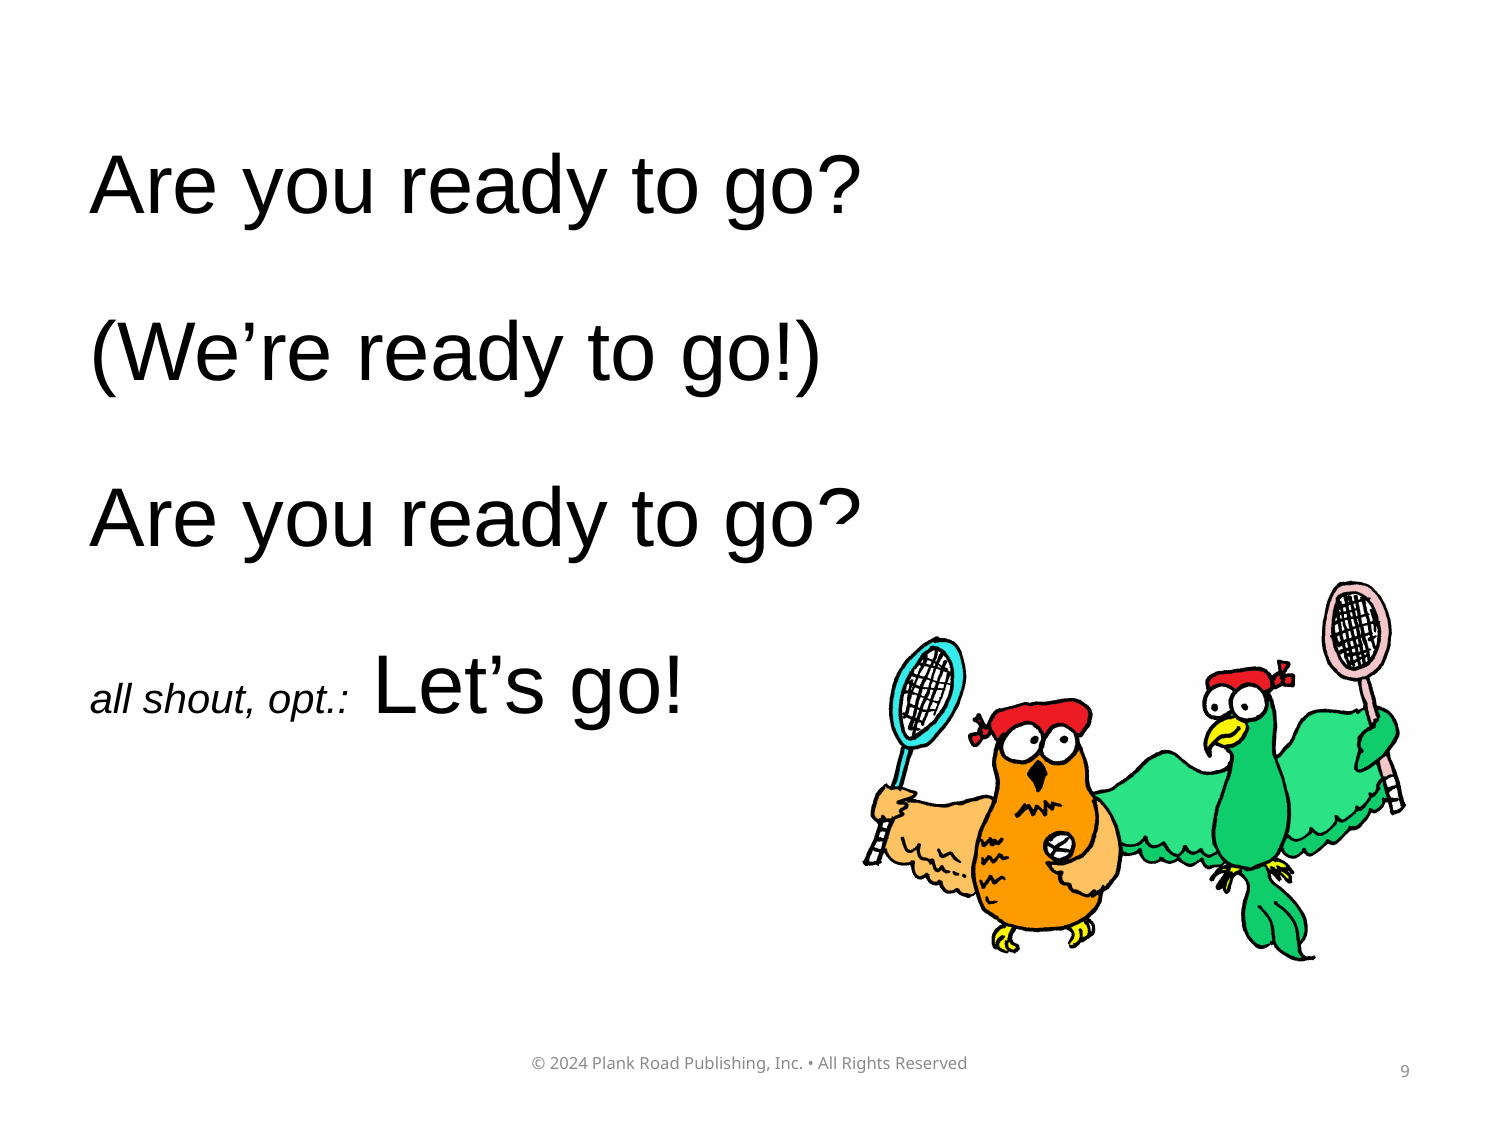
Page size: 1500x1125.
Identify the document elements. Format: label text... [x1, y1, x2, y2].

picture [820, 524, 1426, 979]
list Are you ready to go? (We’re ready to go!) Are you ready to go? all shout, opt.: Let’s go! [75, 72, 1425, 1014]
slide_number 9 [1074, 1042, 1425, 1103]
